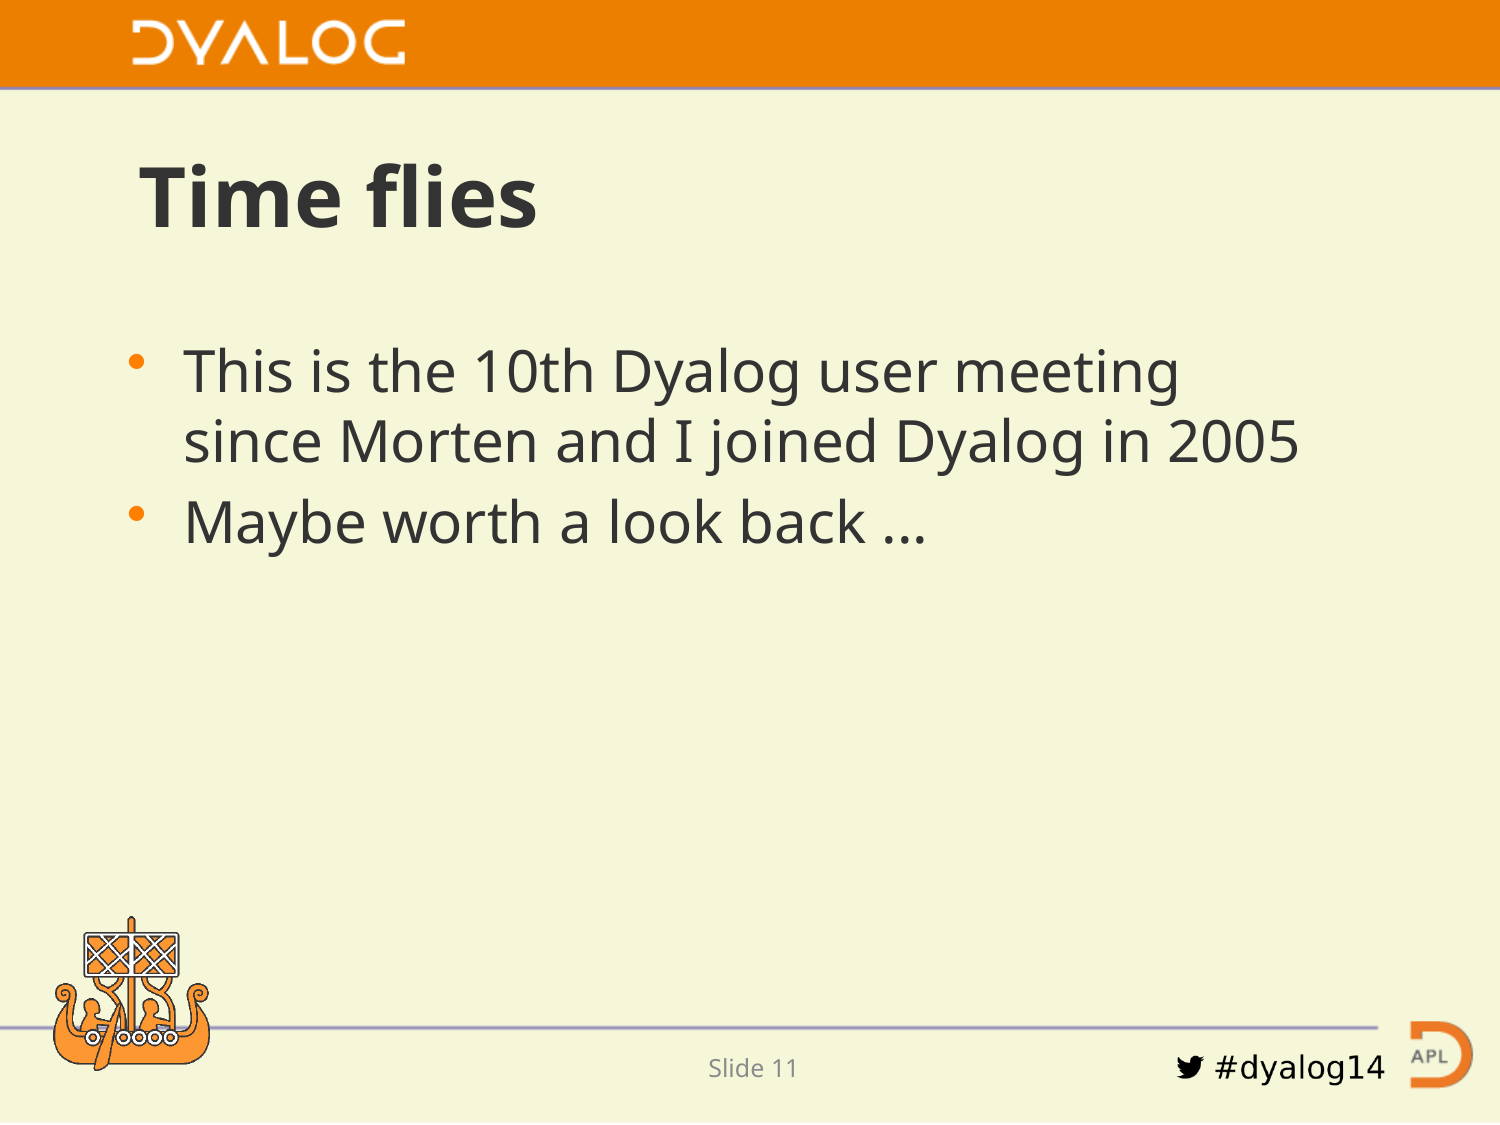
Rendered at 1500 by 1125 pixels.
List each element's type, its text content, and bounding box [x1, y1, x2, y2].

title Time flies [123, 137, 1376, 254]
list This is the 10th Dyalog user meeting since Morten and I joined Dyalog in 2005 Maybe worth a look back ... [112, 326, 1341, 955]
picture [0, 0, 1500, 1123]
slide_number Slide 10 [585, 1039, 923, 1100]
